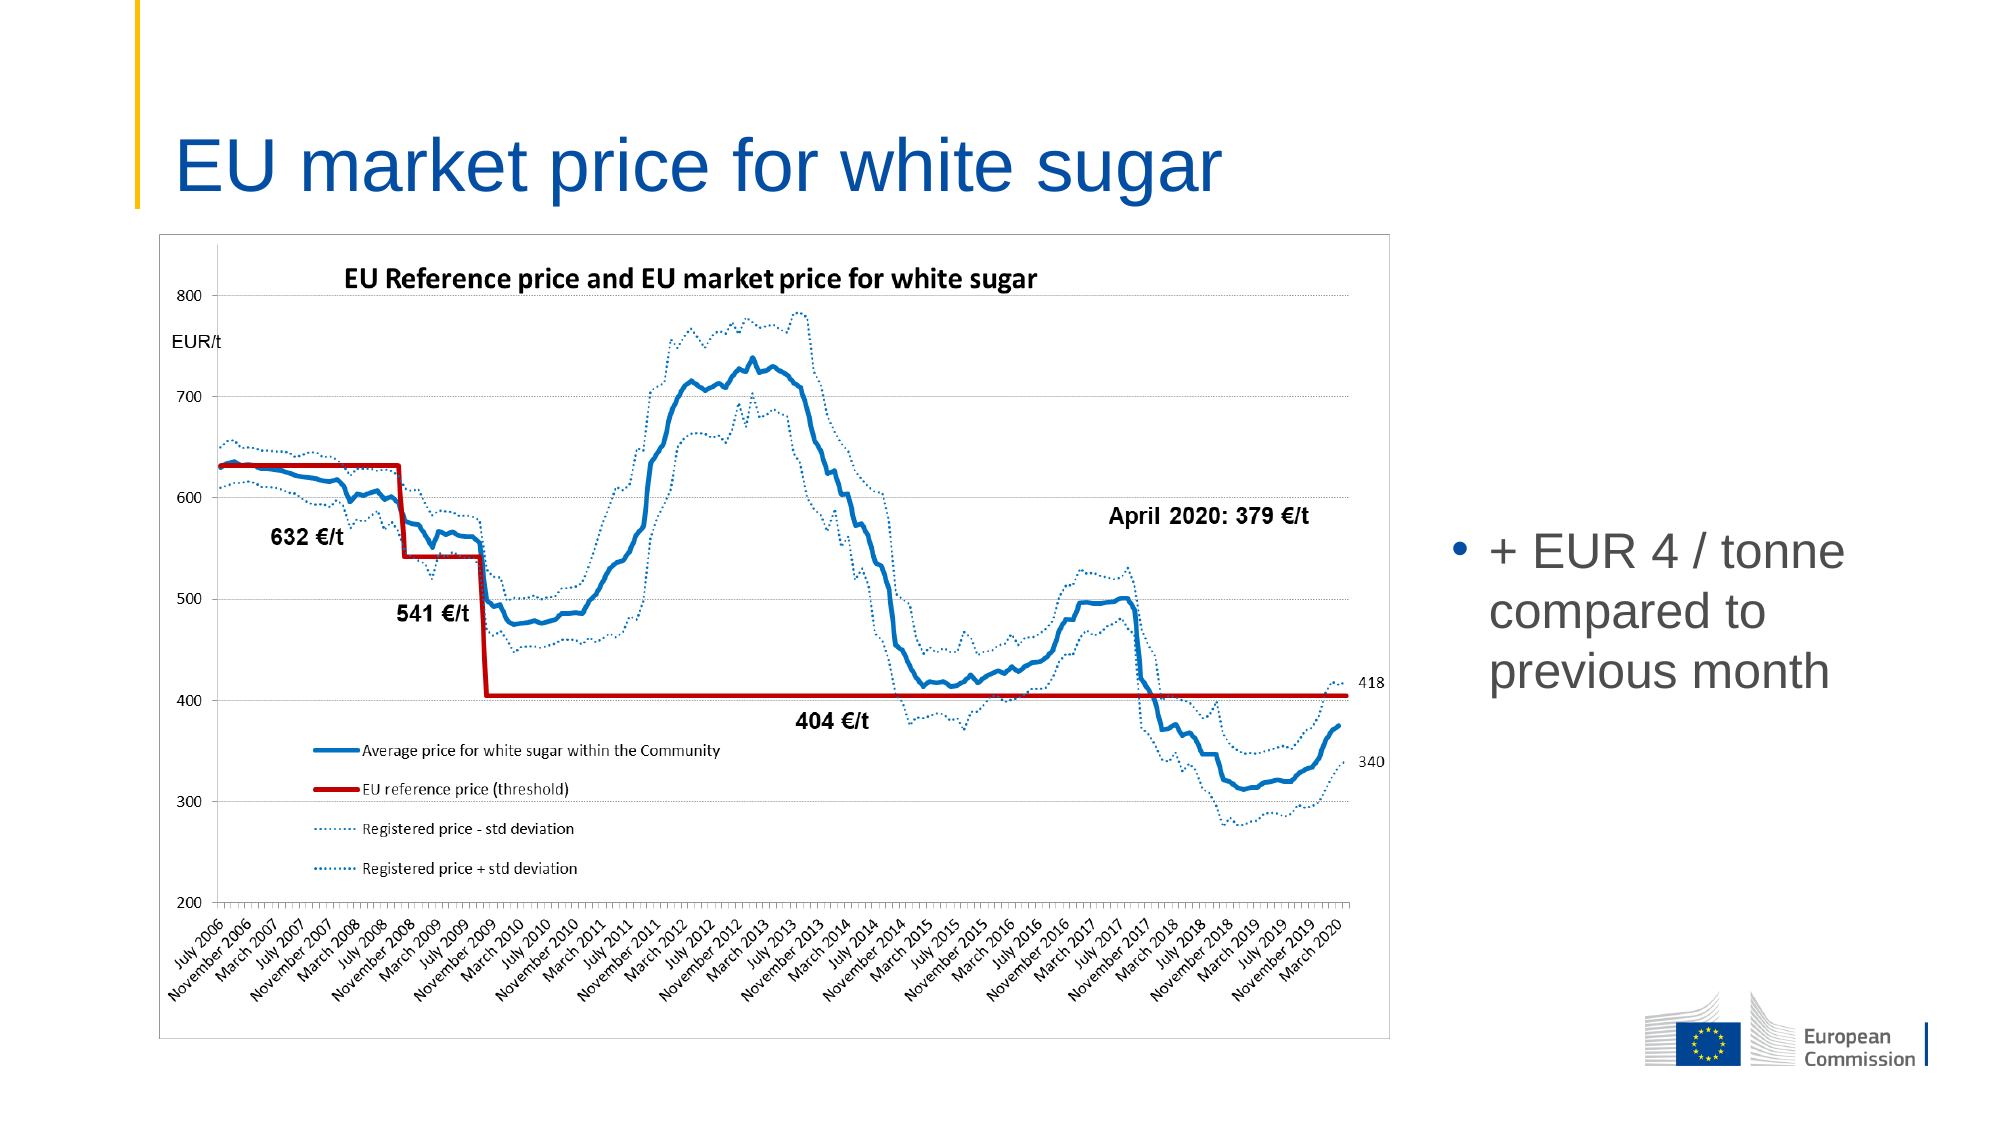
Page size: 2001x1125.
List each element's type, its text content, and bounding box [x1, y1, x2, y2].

title EU market price for white sugar [159, 79, 1885, 208]
picture [159, 234, 1390, 1039]
picture [1645, 991, 1928, 1066]
list + EUR 4 / tonne compared to previous month [1436, 299, 1925, 917]
